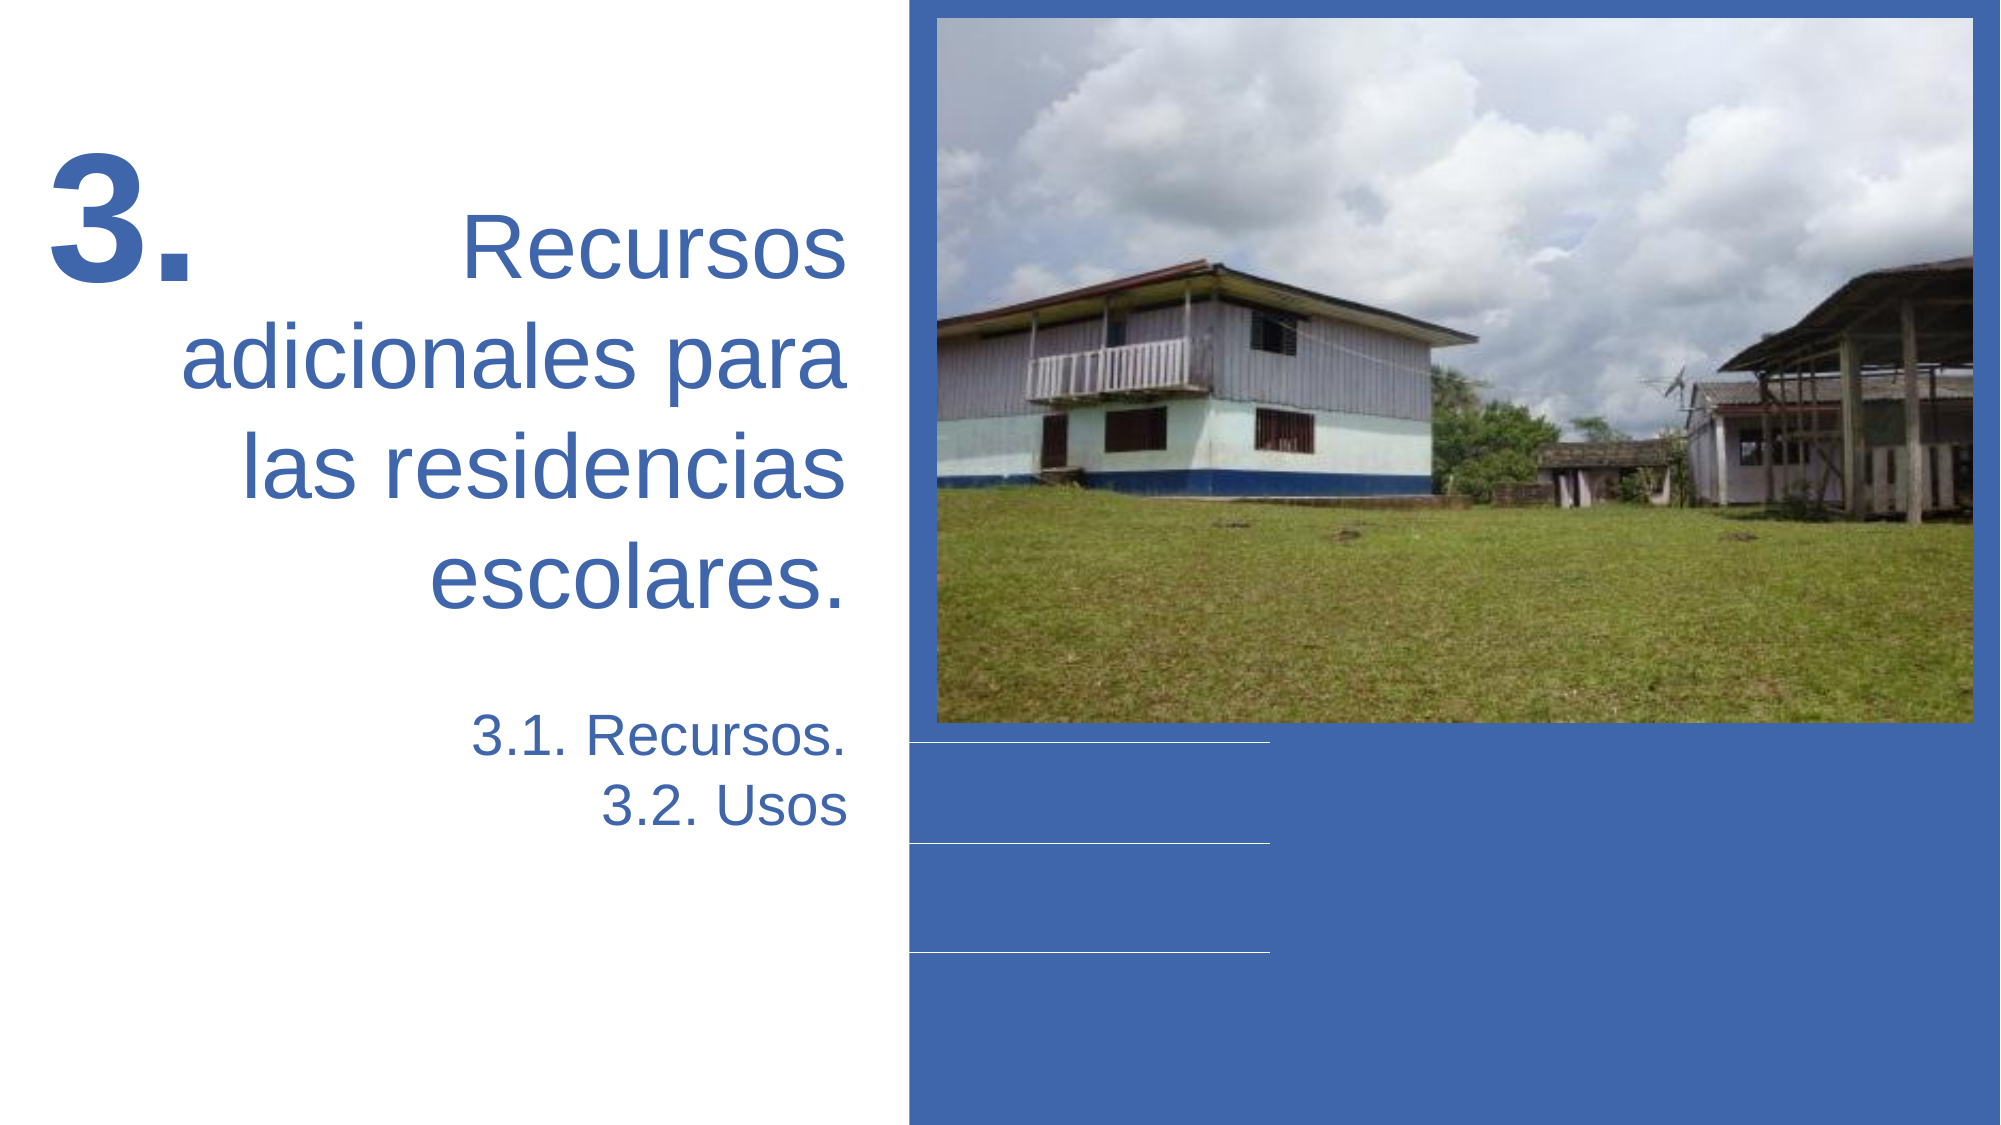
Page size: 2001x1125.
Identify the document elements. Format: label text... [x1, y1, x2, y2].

text_box [908, 0, 2000, 1125]
text_box 3. [32, 91, 304, 326]
text_box Recursos adicionales para las residencias escolares. 3.1. Recursos. 3.2. Usos [151, 179, 864, 845]
picture [937, 18, 1973, 723]
